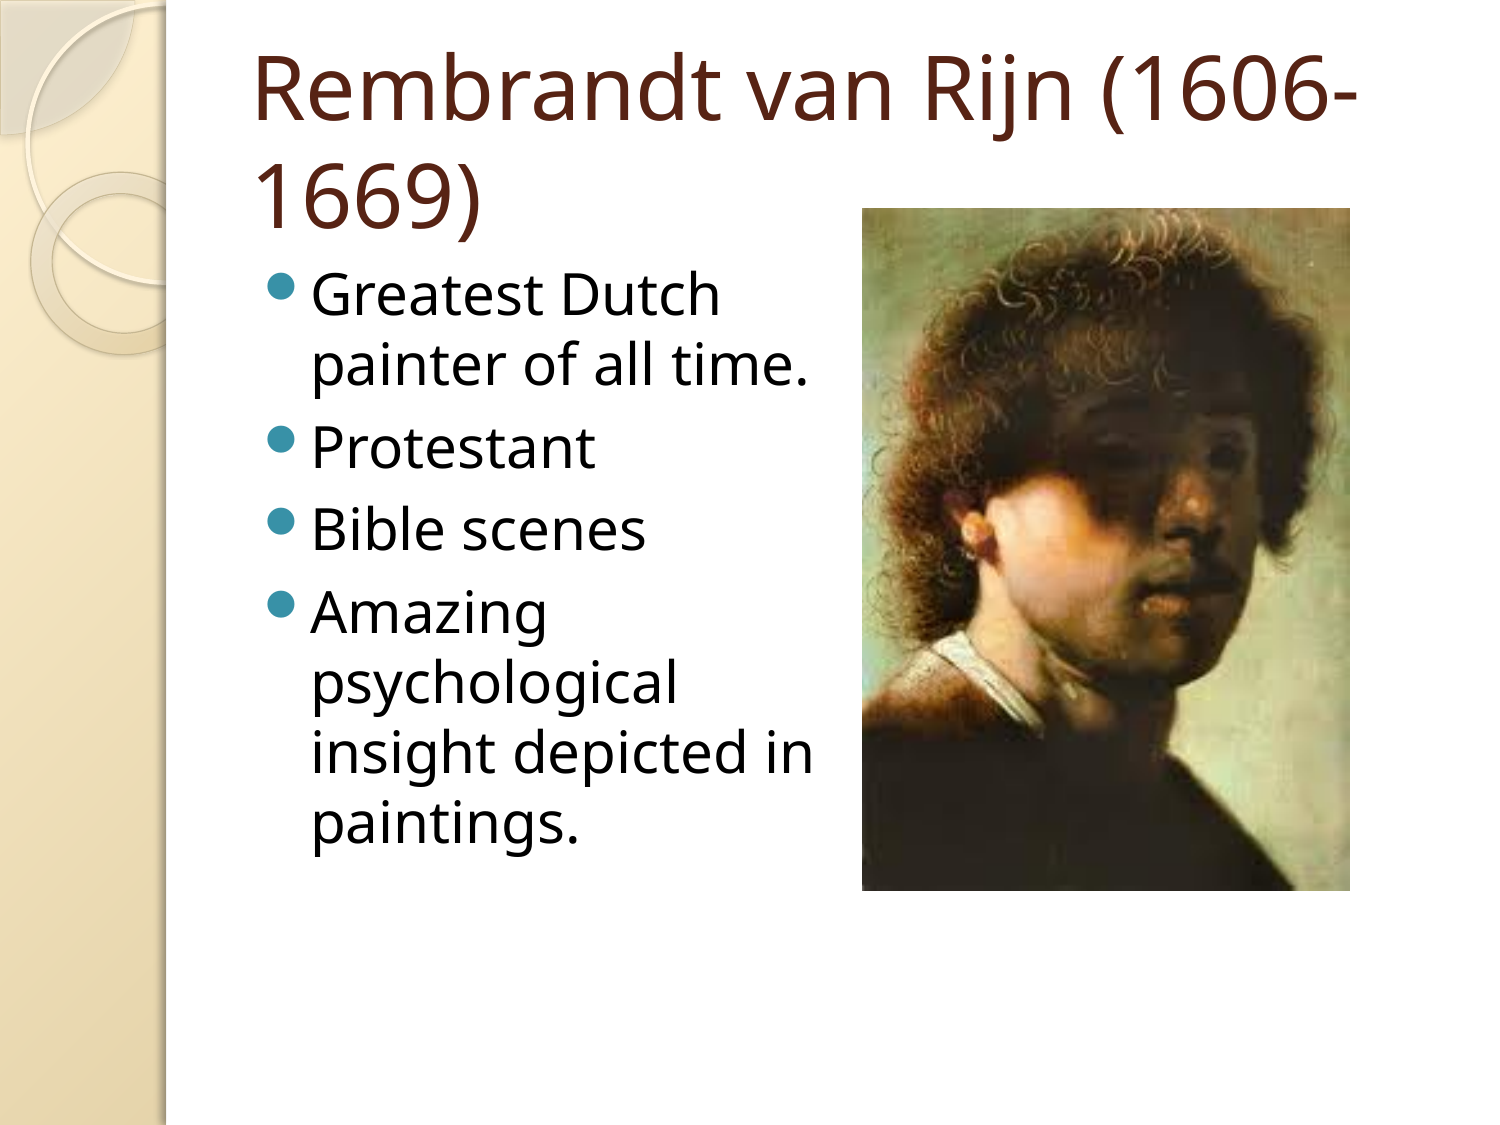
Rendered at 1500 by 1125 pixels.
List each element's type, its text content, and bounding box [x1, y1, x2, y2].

list Greatest Dutch painter of all time. Protestant Bible scenes Amazing psychological insight depicted in paintings. [235, 249, 836, 1015]
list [862, 207, 1351, 891]
title Rembrandt van Rijn (1606-1669) [235, 45, 1466, 233]
